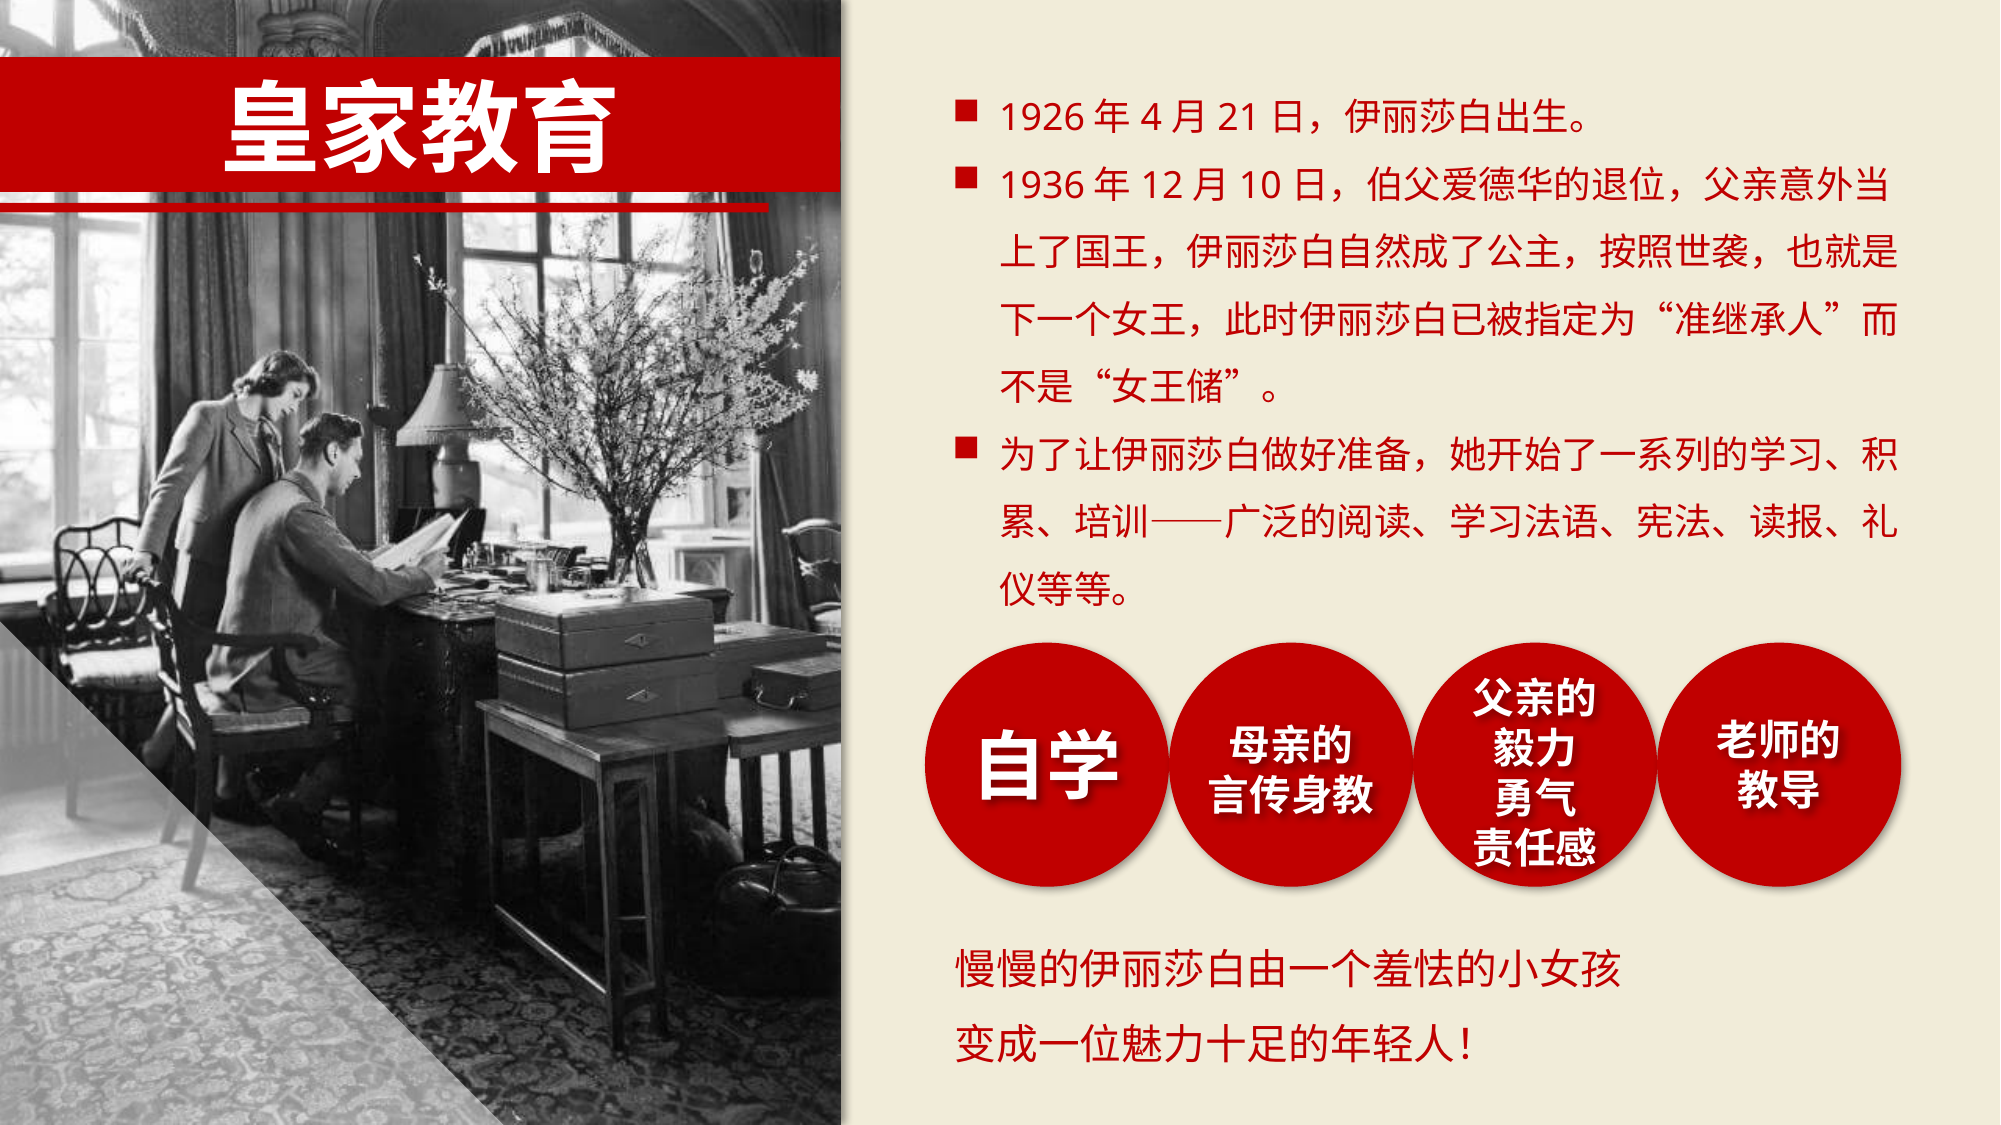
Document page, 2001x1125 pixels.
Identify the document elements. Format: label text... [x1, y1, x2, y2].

text_box [923, 641, 1169, 888]
text_box [1656, 641, 1903, 888]
text_box 老师的 教导 [1701, 706, 1857, 822]
text_box 1926年4月21日，伊丽莎白出生。 1936年12月10日，伯父爱德华的退位，父亲意外当上了国王，伊丽莎白自然成了公主，按照世袭，也就是下一个女王，此时伊丽莎白已被指定为“准继承人”而不是“女王储”。 为了让伊丽莎白做好准备，她开始了一系列的学习、积累、培训——广泛的阅读、学习法语、宪法、读报、礼仪等等。 [937, 63, 1924, 618]
text_box 父亲的 毅力 勇气 责任感 [1457, 664, 1613, 880]
text_box [1467, 641, 1603, 662]
text_box [1623, 678, 1657, 851]
text_box [1412, 671, 1455, 859]
text_box 母亲的 言传身教 [1192, 711, 1390, 827]
text_box [1168, 641, 1413, 888]
text_box [850, 0, 2000, 1125]
text_box 慢慢的伊丽莎白由一个羞怯的小女孩 变成一位魅力十足的年轻人！ [939, 910, 1638, 1076]
picture [0, 0, 841, 1125]
text_box 自学 [957, 711, 1137, 817]
